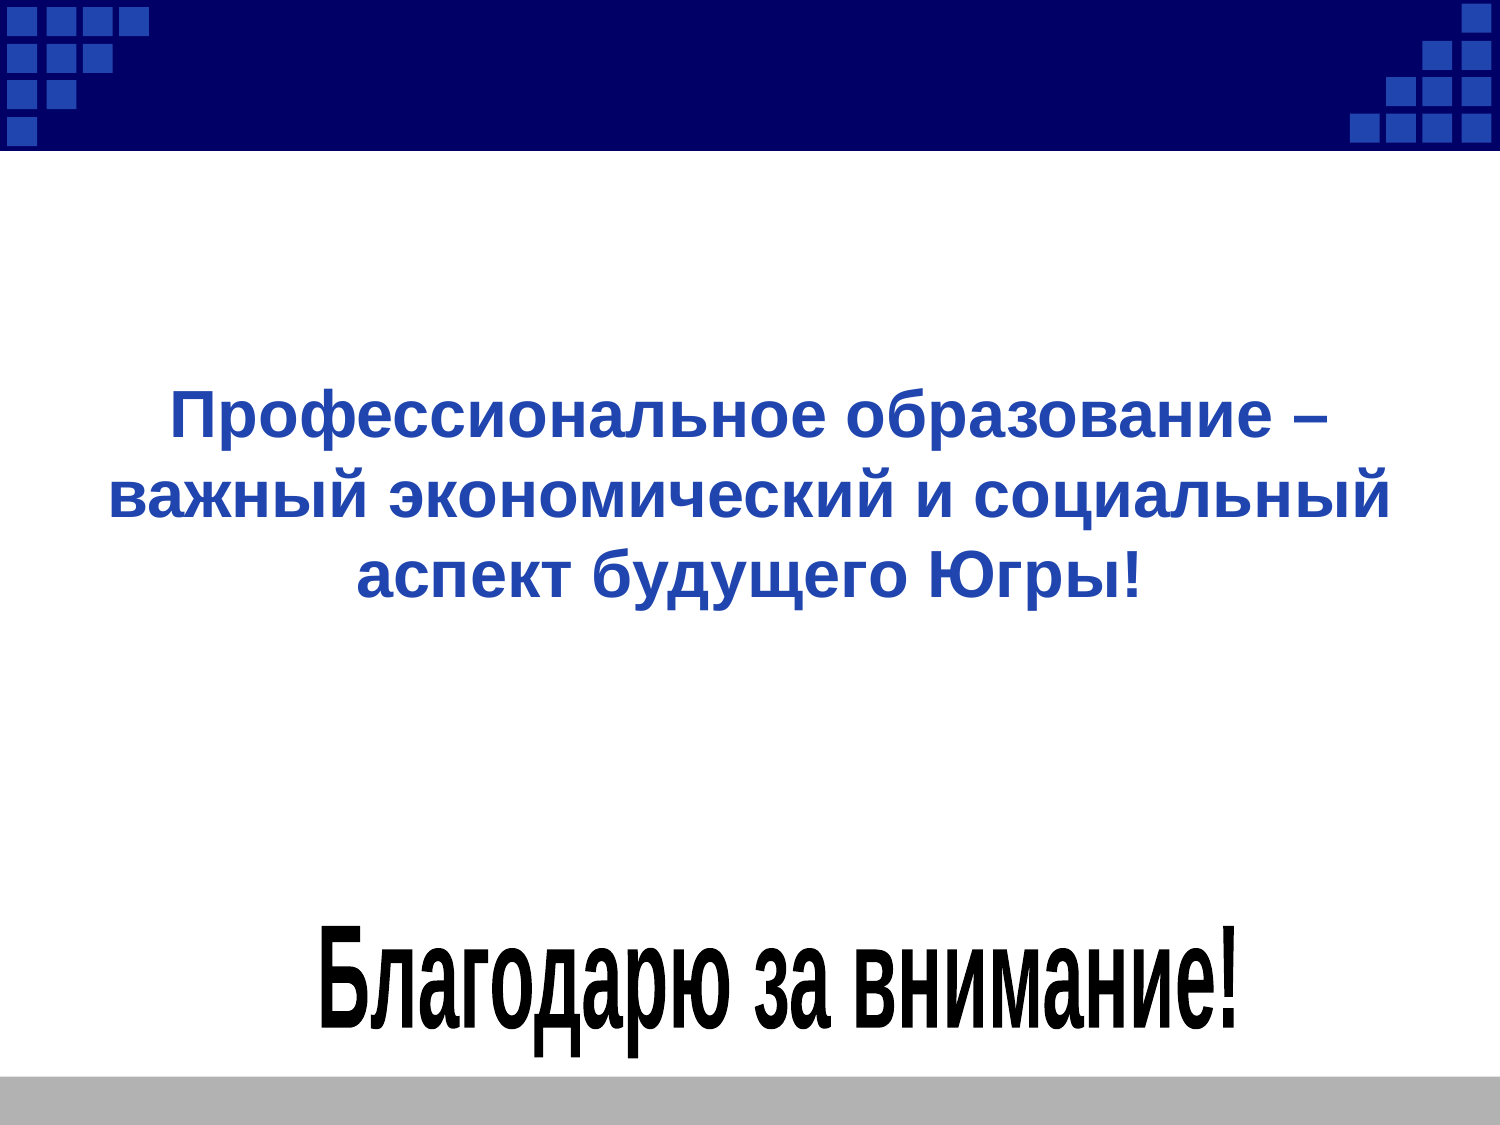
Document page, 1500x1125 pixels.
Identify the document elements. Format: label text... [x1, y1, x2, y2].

list Профессиональное образование – важный экономический и социальный аспект будущего Югры! [75, 176, 1425, 1038]
